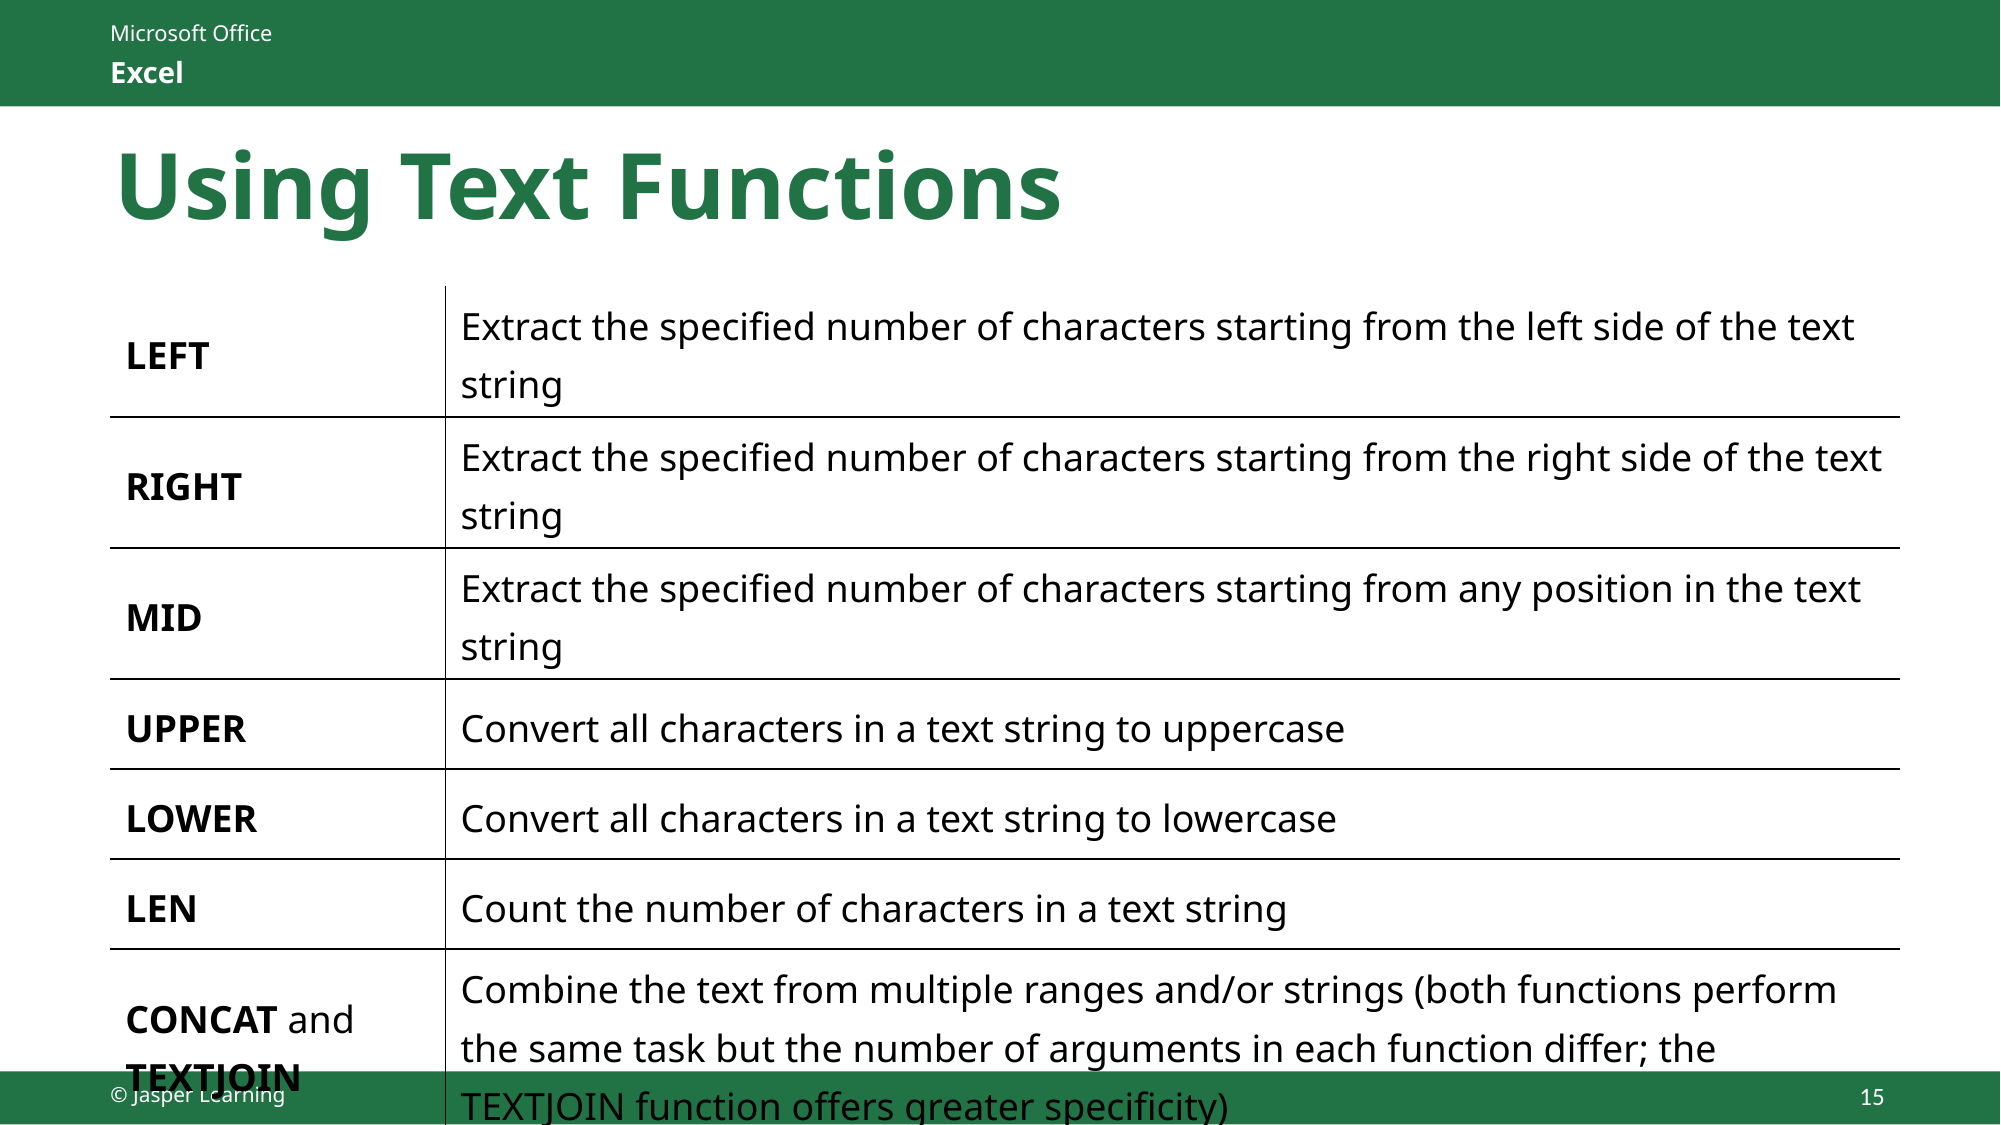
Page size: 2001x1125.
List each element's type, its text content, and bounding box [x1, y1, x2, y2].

footer © Jasper Learning [95, 1065, 729, 1125]
table_cell Count the number of characters in a text string [446, 860, 1900, 948]
table_cell CONCAT​ and TEXTJOIN [110, 950, 445, 1065]
table_header Extract the specified number of characters starting from the left side of the text string​ [446, 286, 1900, 416]
table_cell MID​ [110, 549, 445, 678]
table_cell Extract the specified number of characters starting from any position in the text string​ [446, 549, 1900, 678]
table_cell Extract the specified number of characters starting from the right side of the text string [446, 418, 1900, 547]
slide_number 15 [1433, 1065, 1900, 1125]
table_cell LEN​ [110, 860, 445, 948]
table_cell LOWER​ [110, 770, 445, 858]
table_cell RIGHT​ [110, 418, 445, 547]
table_header LEFT​ [110, 286, 445, 416]
table_cell Convert all characters in a text string to lowercase [446, 770, 1900, 858]
table_cell Combine the text from multiple ranges and/or strings (both functions perform the same task but the number of arguments in each function differ; the TEXTJOIN function offers greater specificity) [446, 950, 1900, 1125]
table_cell Convert all characters in a text string to uppercase [446, 680, 1900, 768]
title Using Text Functions [99, 118, 1866, 248]
table_cell UPPER​ [110, 680, 445, 768]
